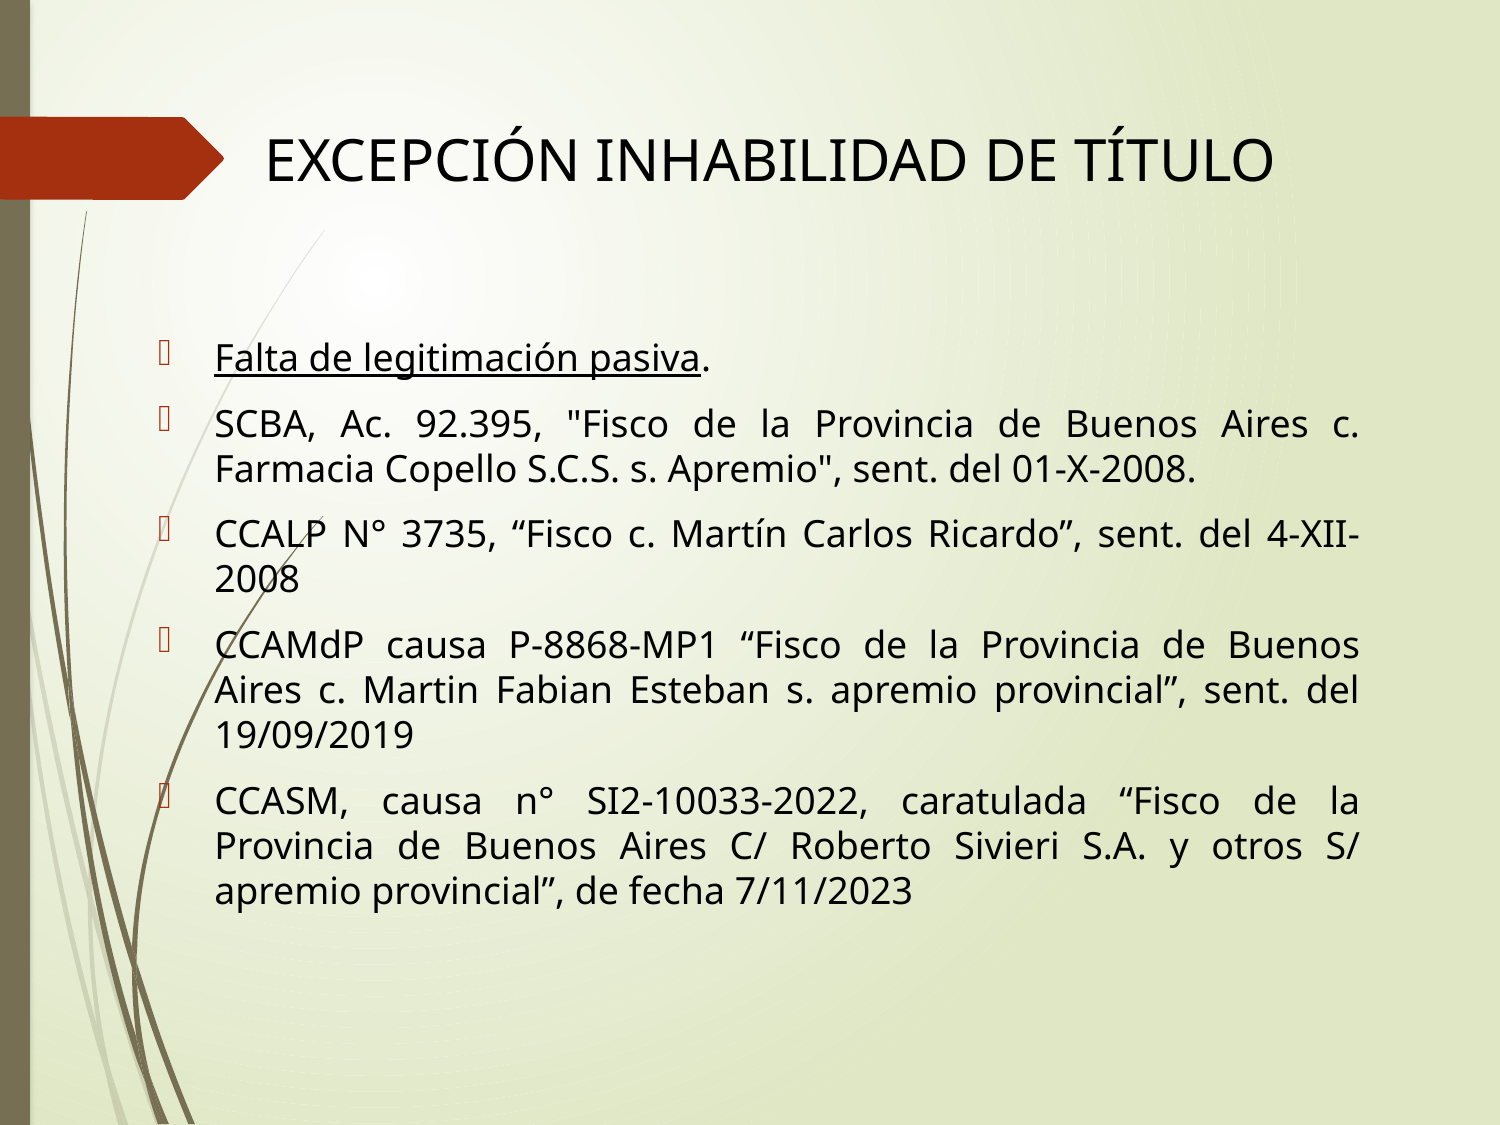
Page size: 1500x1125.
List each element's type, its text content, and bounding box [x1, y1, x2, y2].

title Excepción Inhabilidad de título [230, 116, 1312, 326]
list Falta de legitimación pasiva. SCBA, Ac. 92.395, "Fisco de la Provincia de Buenos Aires c. Farmacia Copello S.C.S. s. Apremio", sent. del 01-X-2008. CCALP N° 3735, “Fisco c. Martín Carlos Ricardo”, sent. del 4-XII-2008 CCAMdP causa P-8868-MP1 “Fisco de la Provincia de Buenos Aires c. Martin Fabian Esteban s. apremio provincial”, sent. del 19/09/2019 CCASM, causa n° SI2-10033-2022, caratulada “Fisco de la Provincia de Buenos Aires C/ Roberto Sivieri S.A. y otros S/ apremio provincial”, de fecha 7/11/2023 [143, 326, 1376, 1012]
